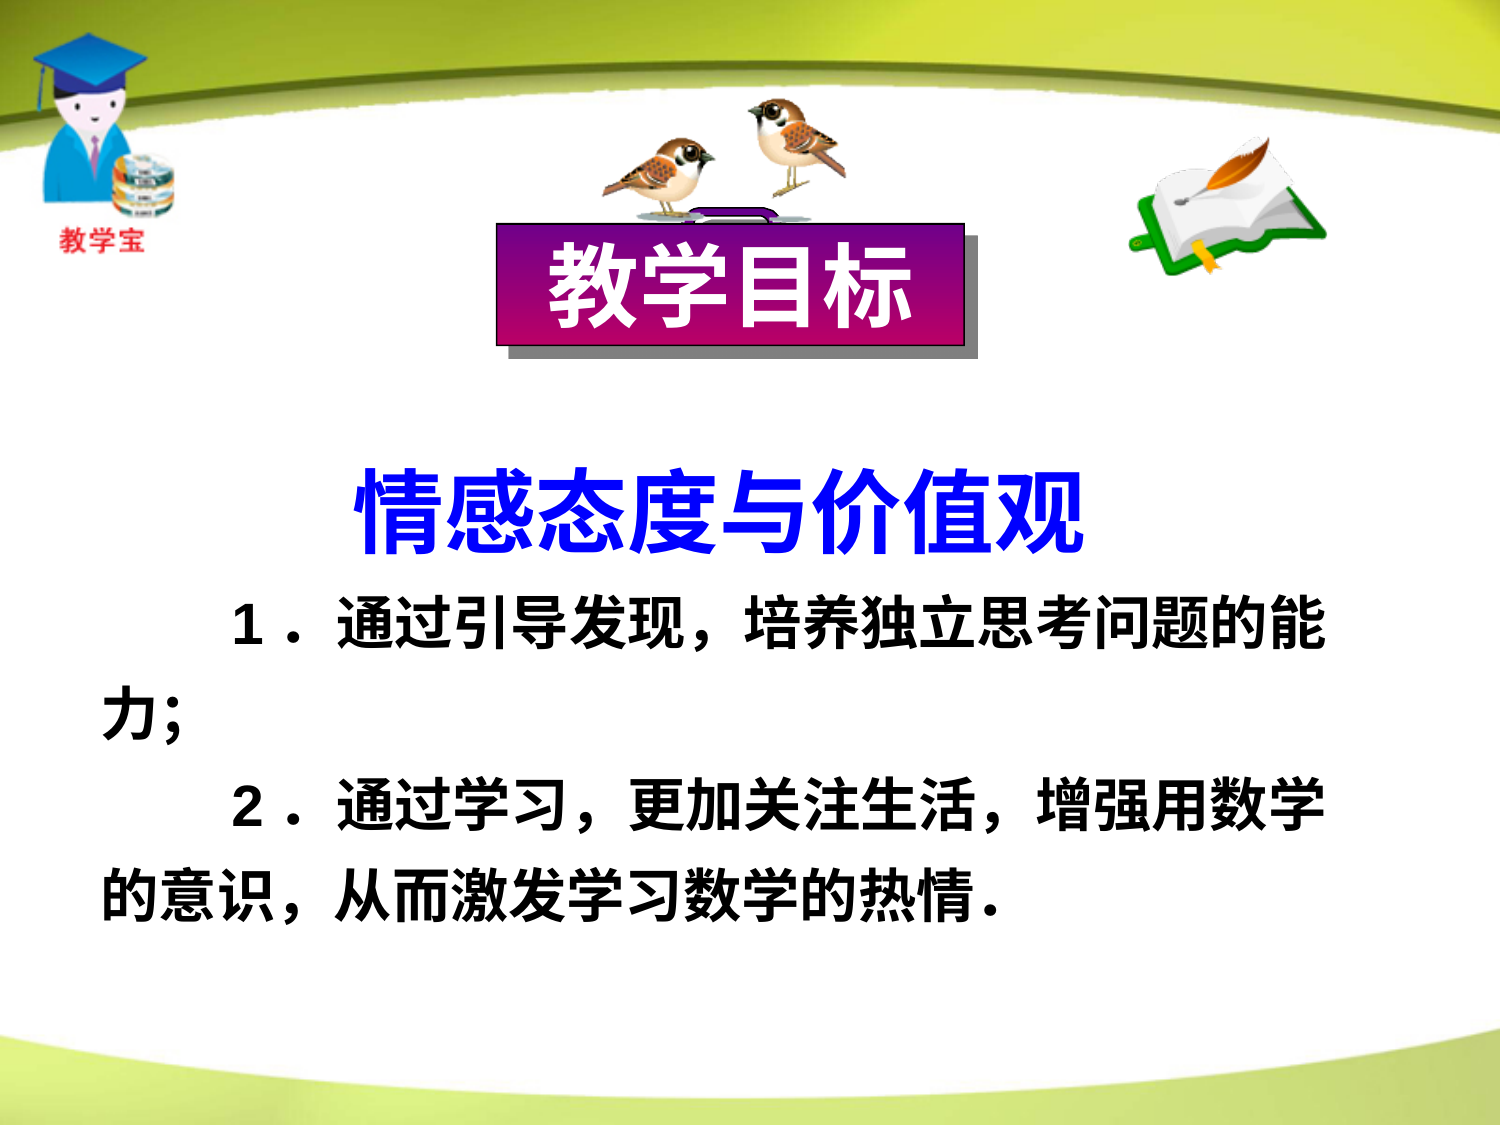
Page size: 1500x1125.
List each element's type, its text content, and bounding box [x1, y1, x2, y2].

picture [0, 0, 1500, 1125]
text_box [496, 64, 965, 346]
text_box 情感态度与价值观 1．通过引导发现，培养独立思考问题的能力； 2．通过学习，更加关注生活，增强用数学的意识，从而激发学习数学的热情． [86, 414, 1374, 937]
